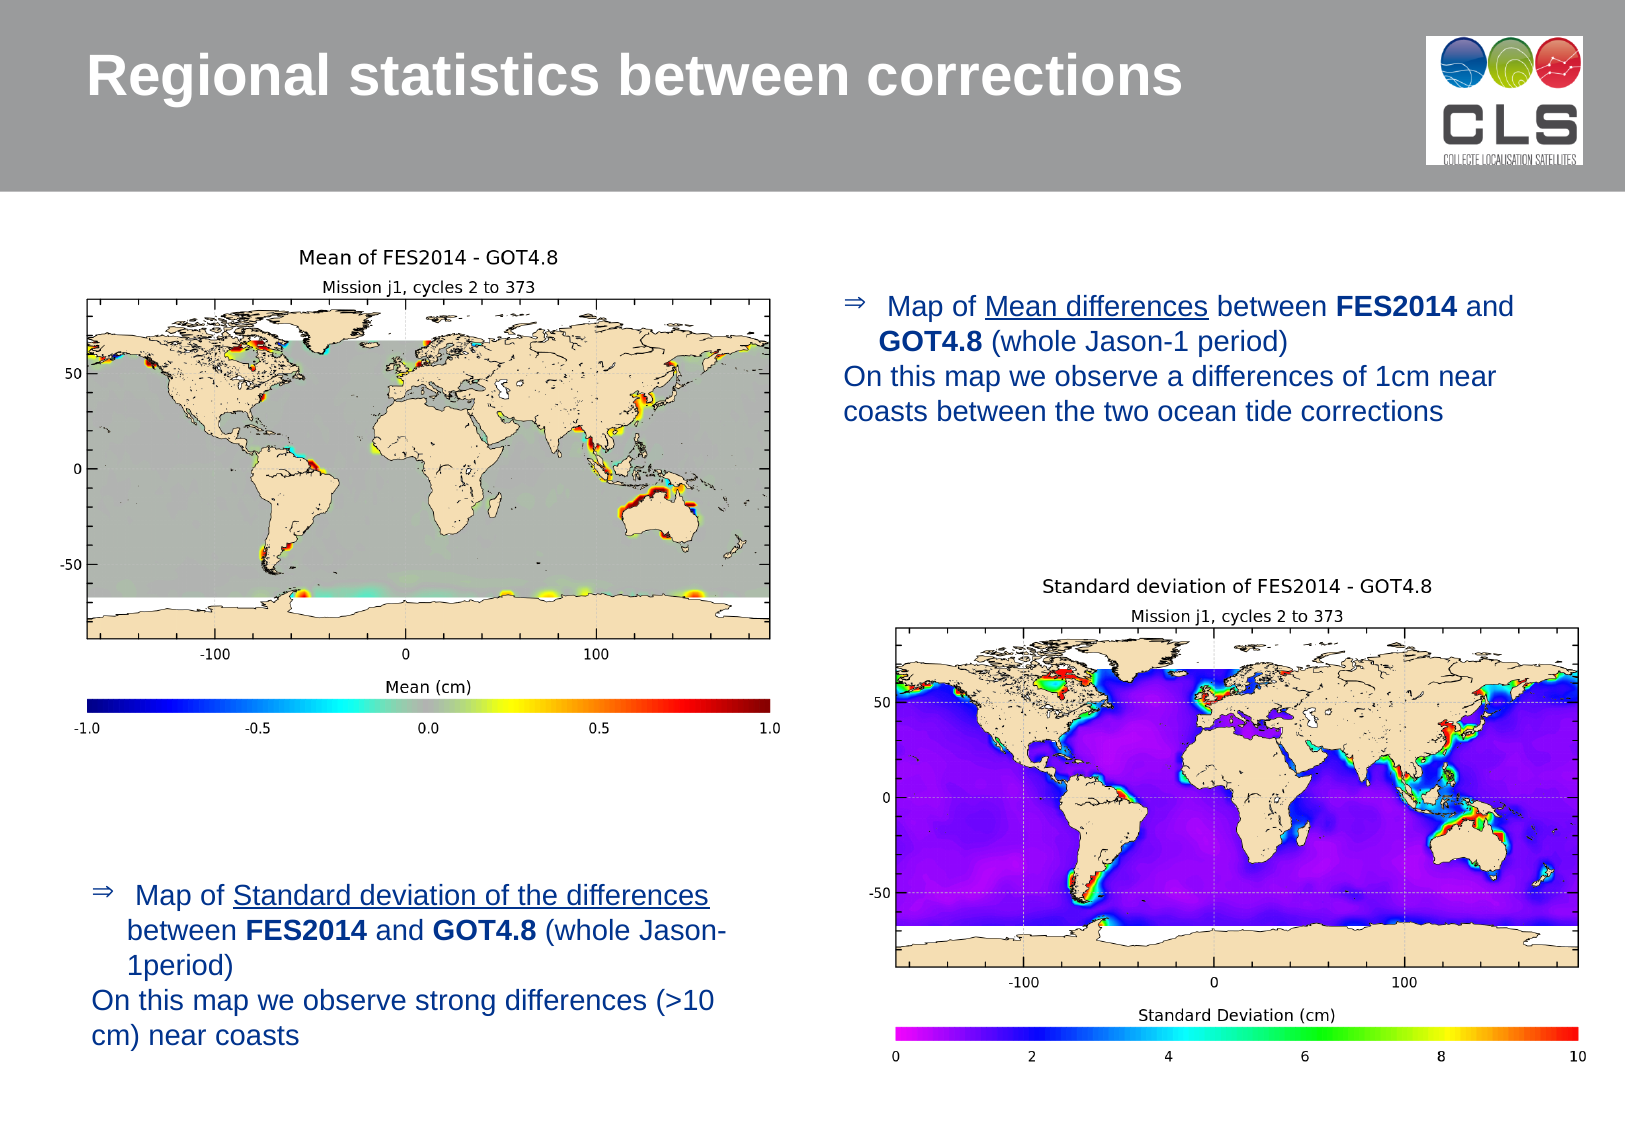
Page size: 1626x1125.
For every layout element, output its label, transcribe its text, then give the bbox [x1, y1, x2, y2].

text_box Map of Standard deviation of the differences between FES2014 and GOT4.8 (whole Jason-1period) On this map we observe strong differences (>10 cm) near coasts [76, 869, 786, 1059]
text_box Map of Mean differences between FES2014 and GOT4.8 (whole Jason-1 period) On this map we observe a differences of 1cm near coasts between the two ocean tide corrections [828, 279, 1538, 435]
picture [3, 225, 810, 762]
picture [811, 553, 1619, 1091]
picture [1426, 36, 1583, 165]
text_box Regional statistics between corrections [71, 40, 1479, 172]
